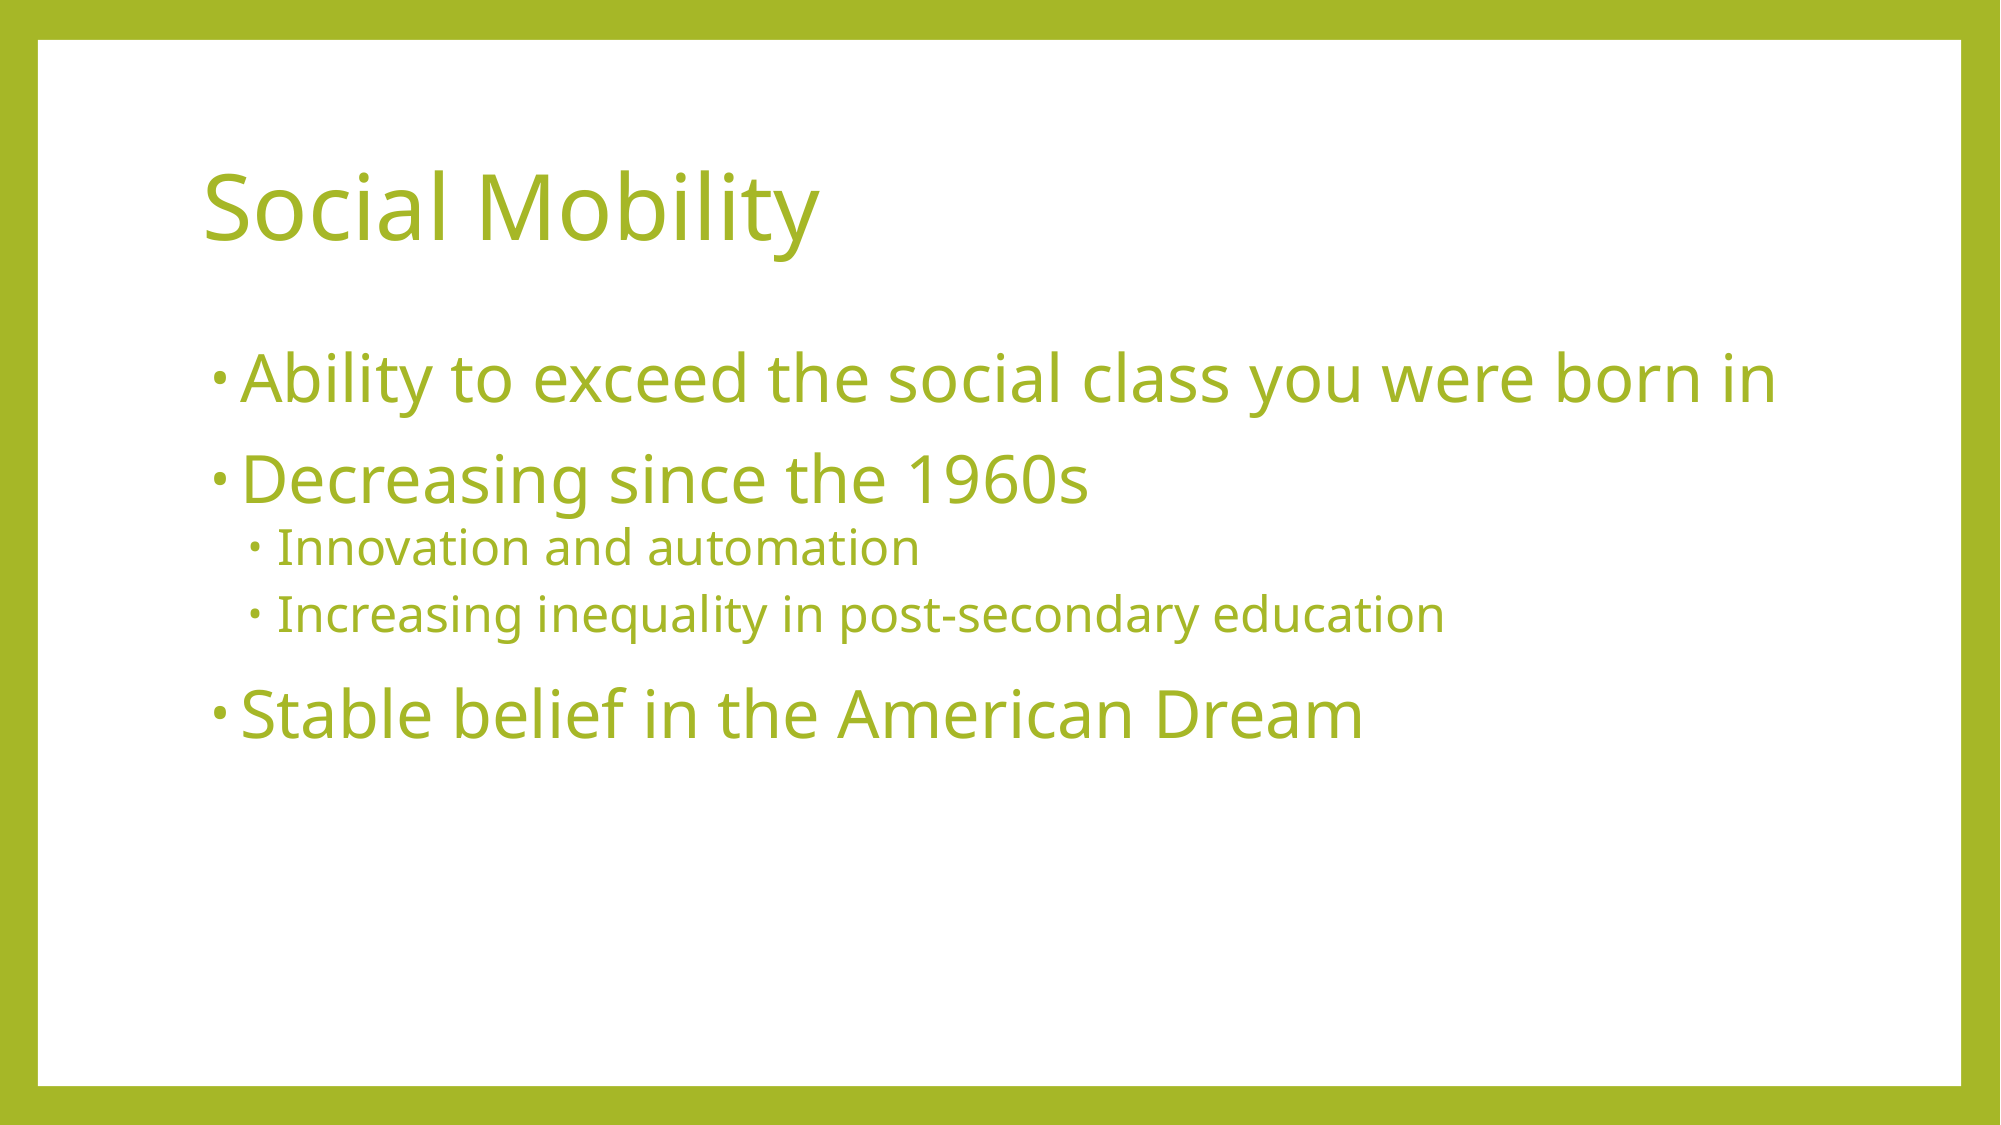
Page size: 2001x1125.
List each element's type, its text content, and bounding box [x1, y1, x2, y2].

title Social Mobility [187, 99, 1808, 323]
list Ability to exceed the social class you were born in Decreasing since the 1960s Innovation and automation Increasing inequality in post-secondary education Stable belief in the American Dream [187, 337, 1808, 1000]
